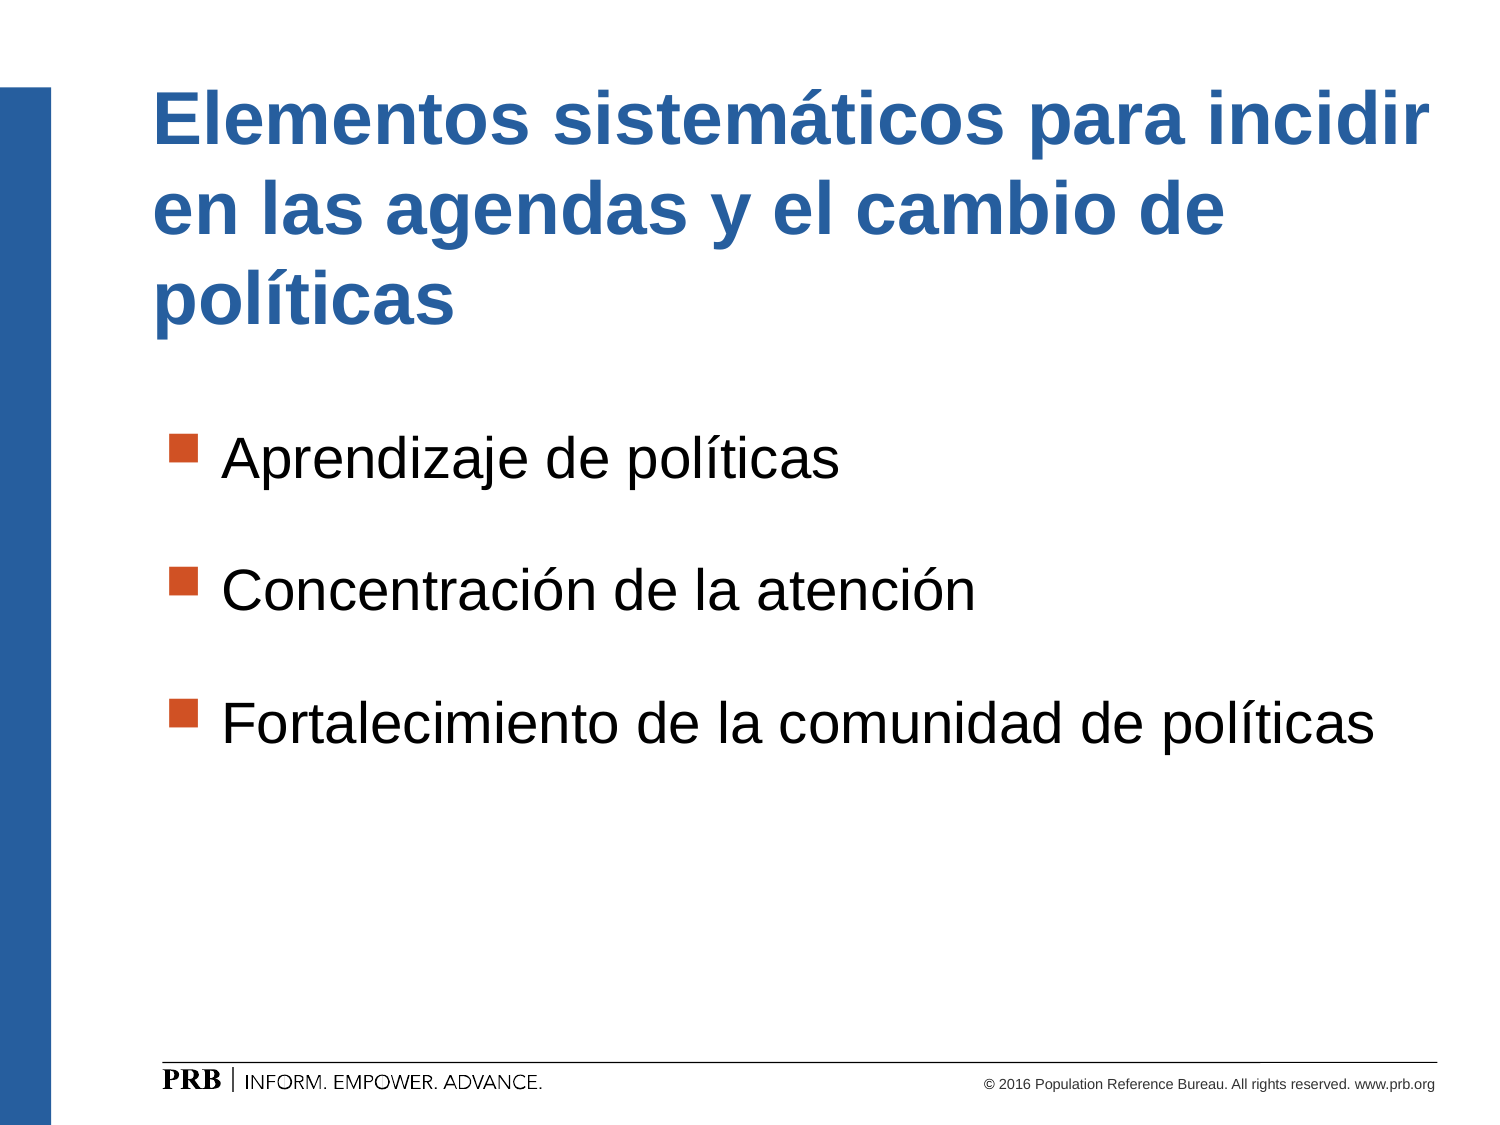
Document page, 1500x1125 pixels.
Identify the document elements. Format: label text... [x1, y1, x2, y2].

title Elementos sistemáticos para incidir en las agendas y el cambio de políticas [137, 62, 1488, 375]
list Aprendizaje de políticas Concentración de la atención Fortalecimiento de la comunidad de políticas [150, 412, 1418, 900]
